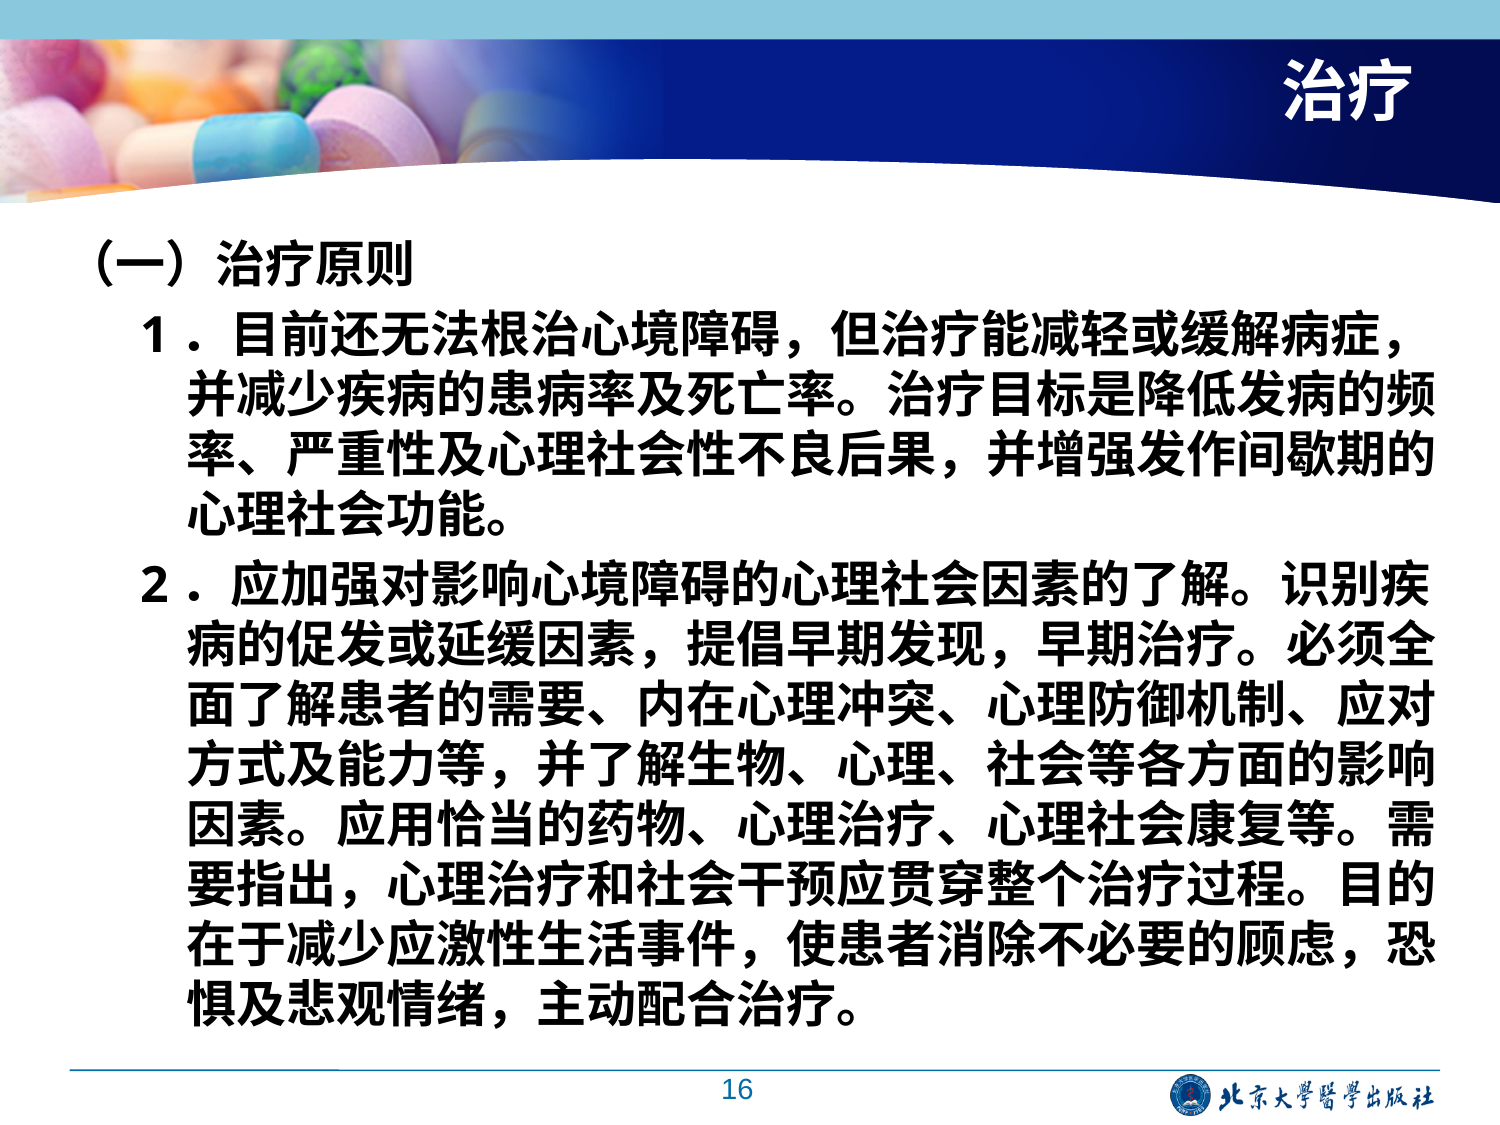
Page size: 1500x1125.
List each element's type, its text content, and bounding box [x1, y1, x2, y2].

slide_number 16 [562, 1062, 913, 1114]
title 治疗 [137, 34, 1430, 143]
picture [1170, 1074, 1436, 1118]
list （一）治疗原则 1．目前还无法根治心境障碍，但治疗能减轻或缓解病症，并减少疾病的患病率及死亡率。治疗目标是降低发病的频率、严重性及心理社会性不良后果，并增强发作间歇期的心理社会功能。 2．应加强对影响心境障碍的心理社会因素的了解。识别疾病的促发或延缓因素，提倡早期发现，早期治疗。必须全面了解患者的需要、内在心理冲突、心理防御机制、应对方式及能力等，并了解生物、心理、社会等各方面的影响因素。应用恰当的药物、心理治疗、心理社会康复等。需要指出，心理治疗和社会干预应贯穿整个治疗过程。目的在于减少应激性生活事件，使患者消除不必要的顾虑，恐惧及悲观情绪，主动配合治疗。 [49, 224, 1463, 1026]
picture [0, 40, 1500, 203]
